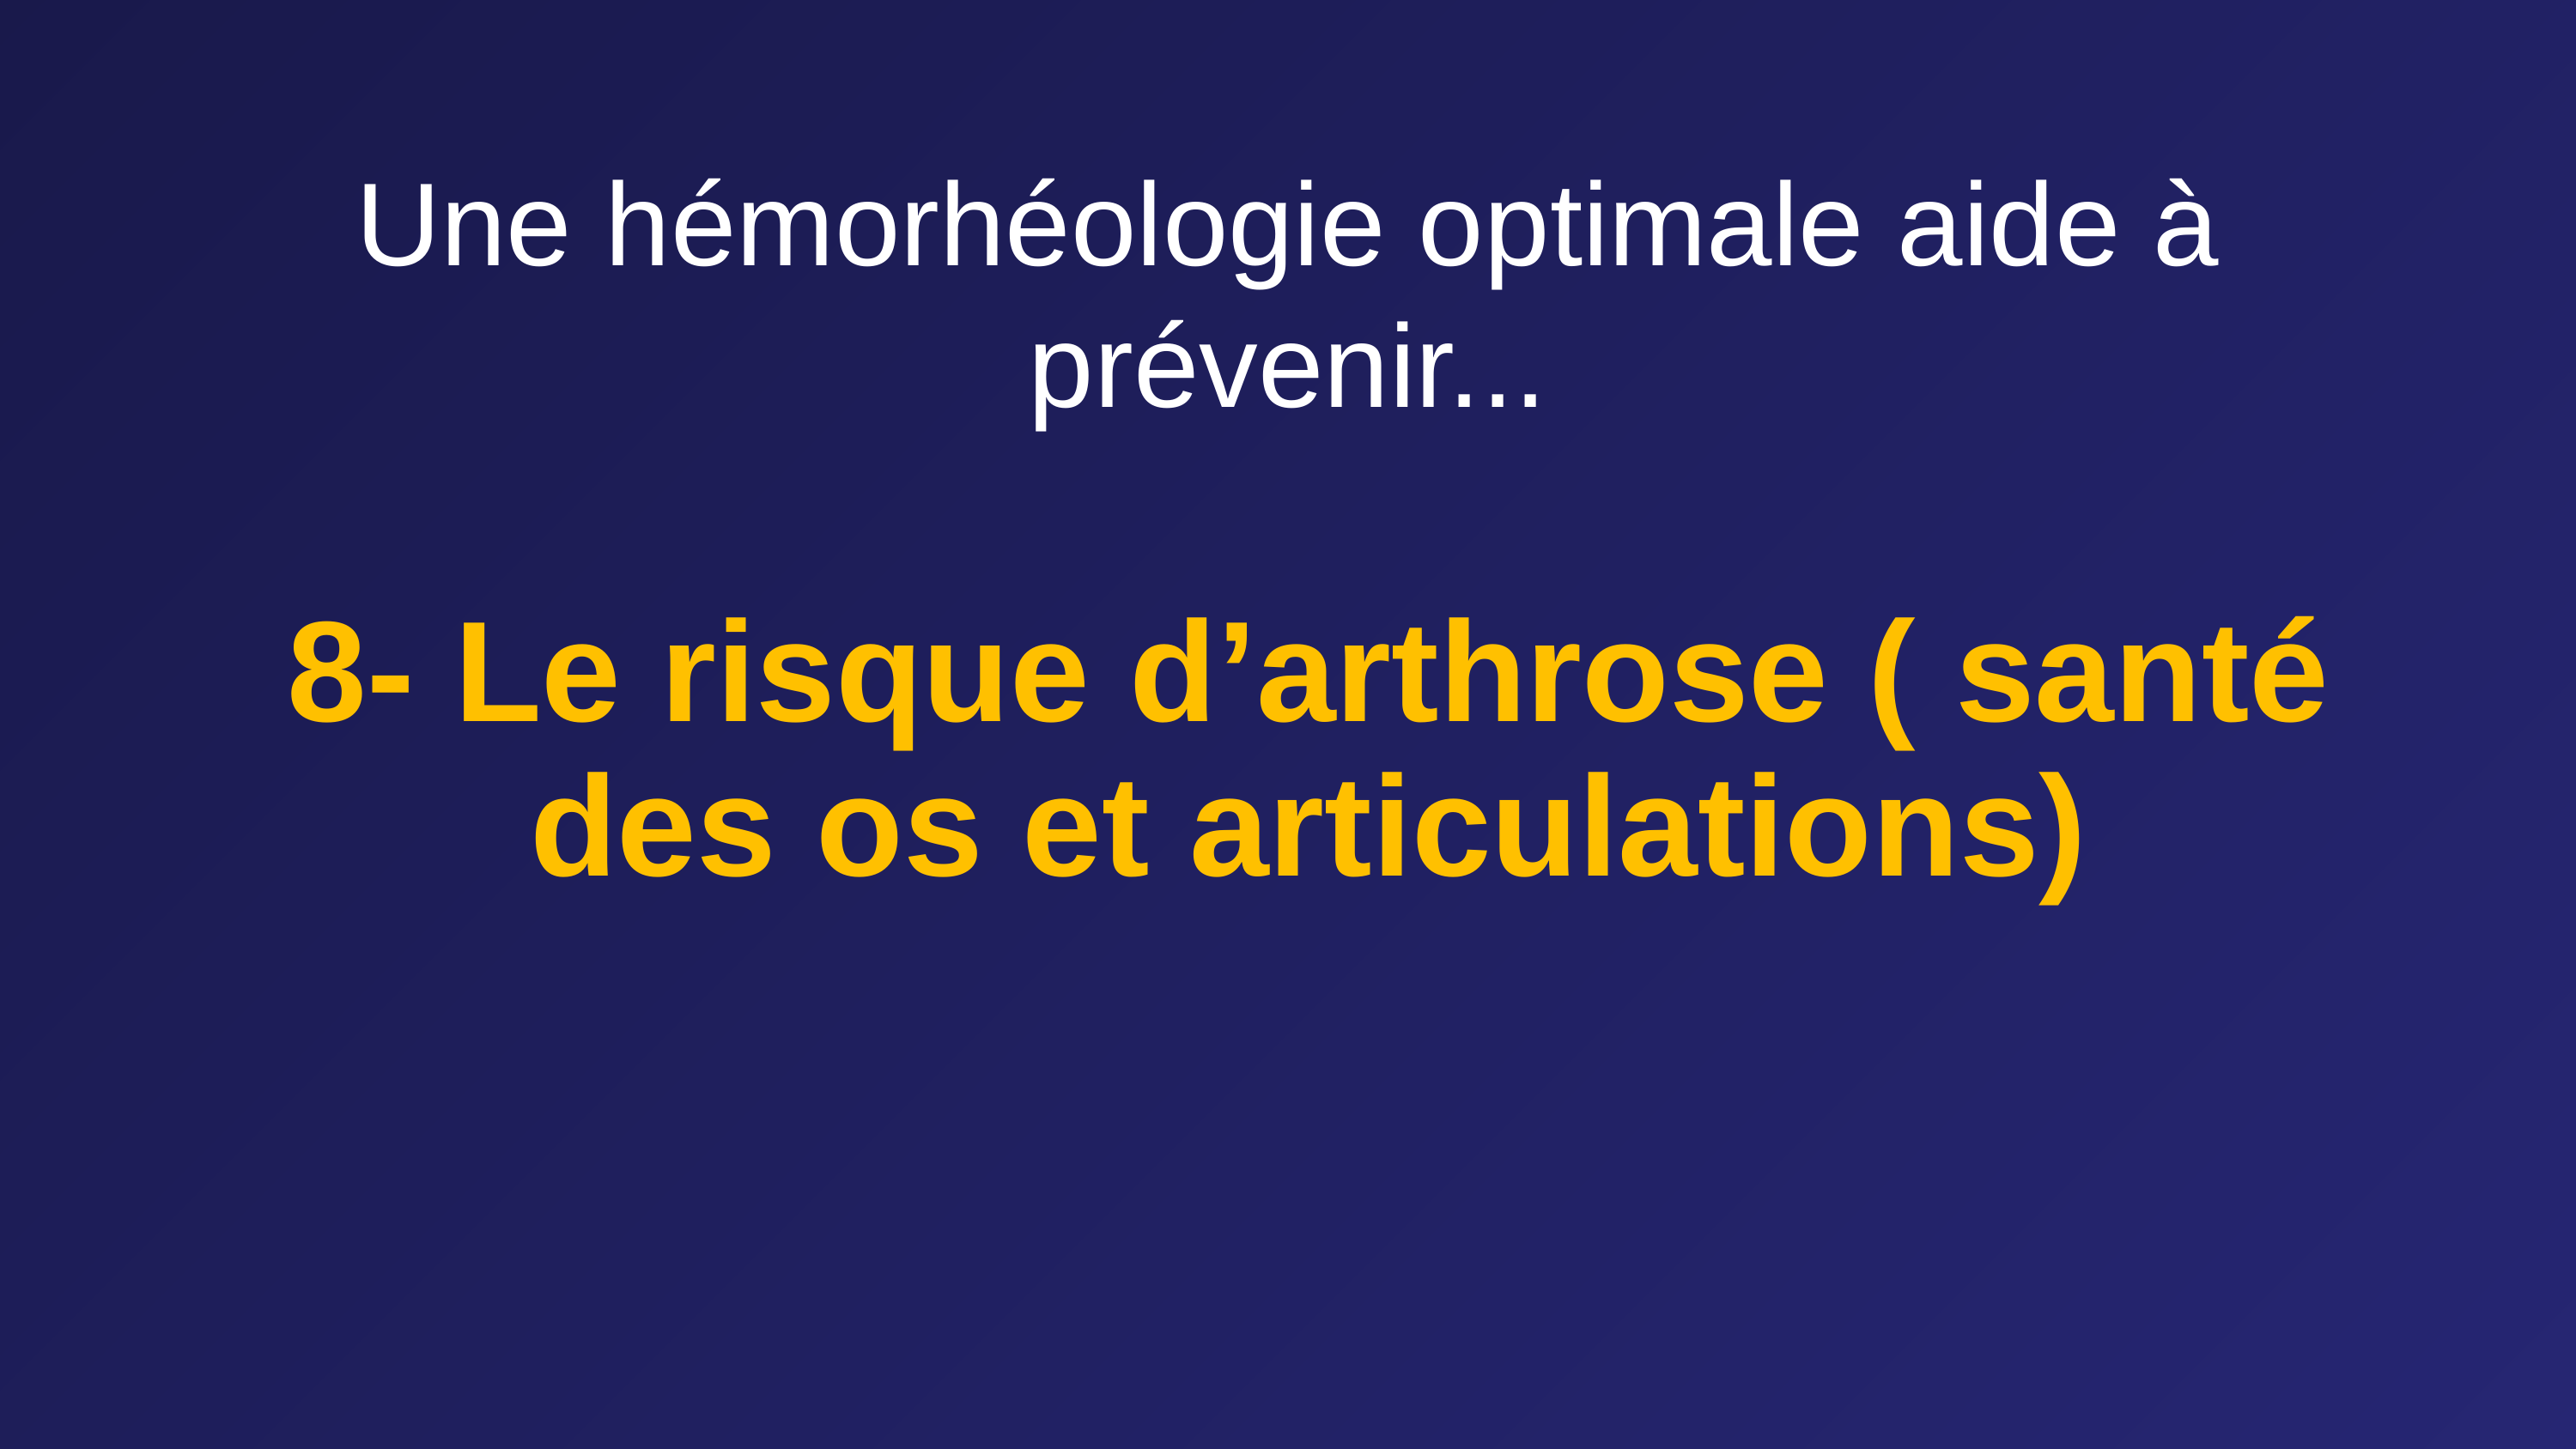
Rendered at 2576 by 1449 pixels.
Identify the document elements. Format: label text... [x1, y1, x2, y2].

list 8- Le risque d’arthrose ( santé des os et articulations) [129, 587, 2490, 1229]
title Une hémorhéologie optimale aide à prévenir... [187, 220, 2389, 359]
